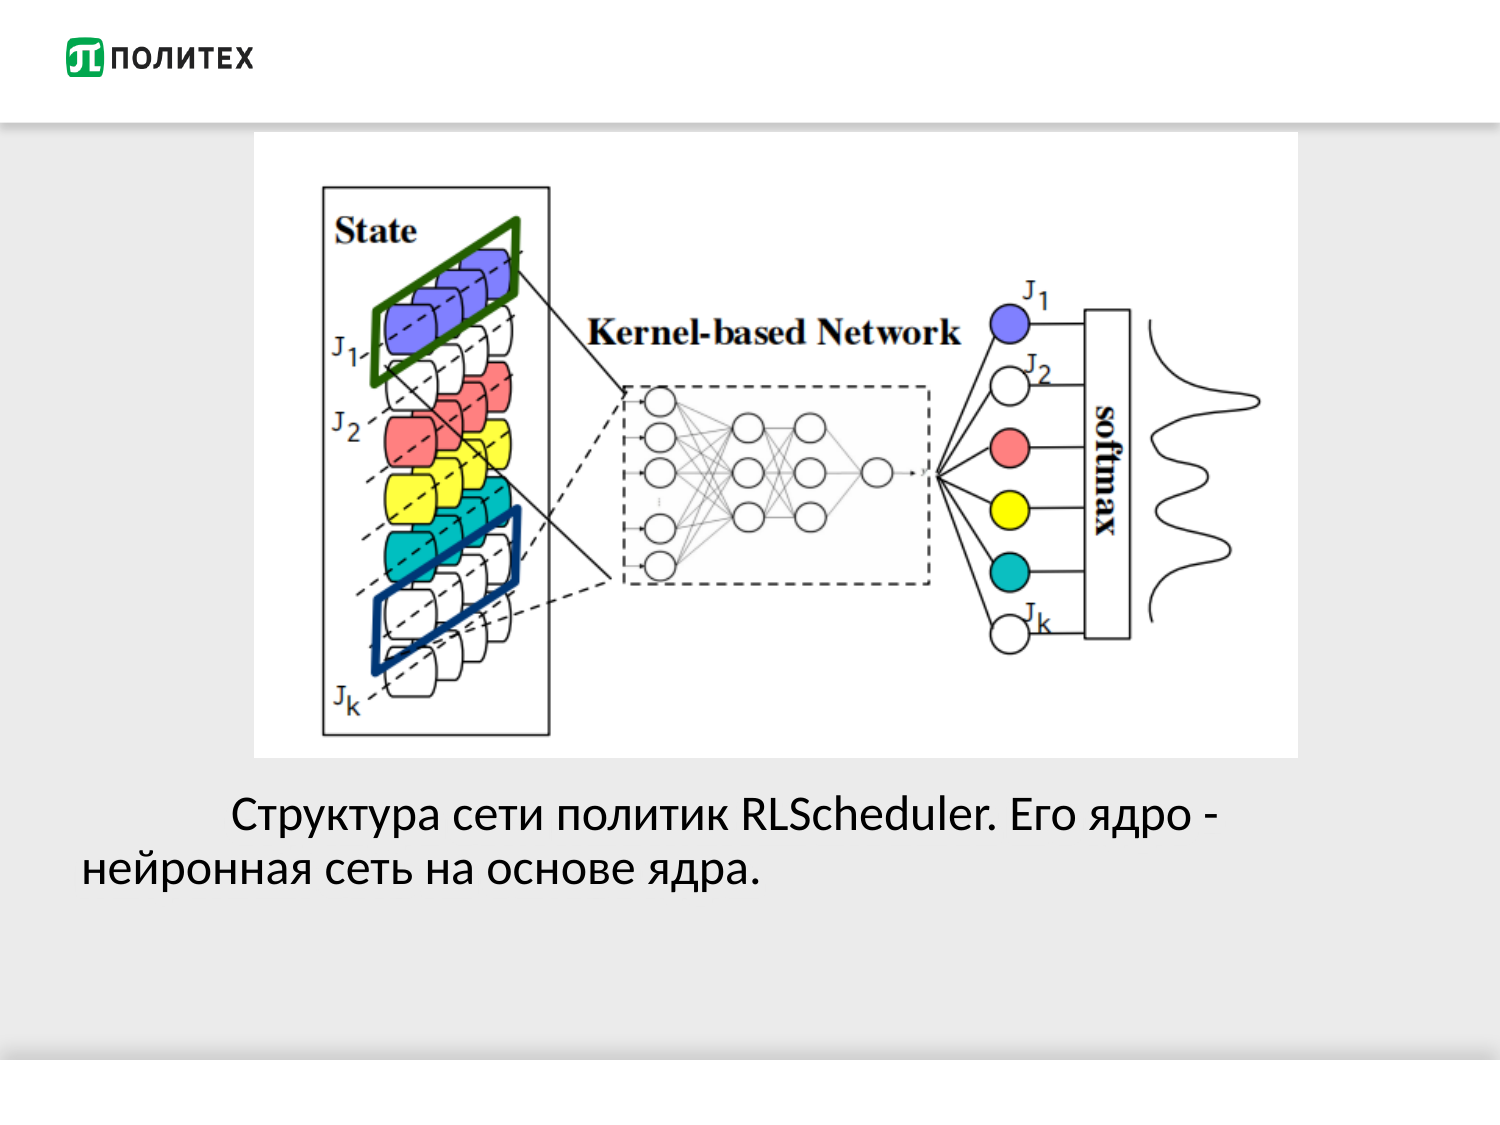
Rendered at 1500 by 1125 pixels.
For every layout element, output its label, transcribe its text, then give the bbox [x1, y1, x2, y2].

picture [253, 132, 1298, 758]
list Структура сети политик RLScheduler. Его ядро - нейронная сеть на основе ядра. [66, 185, 1426, 997]
